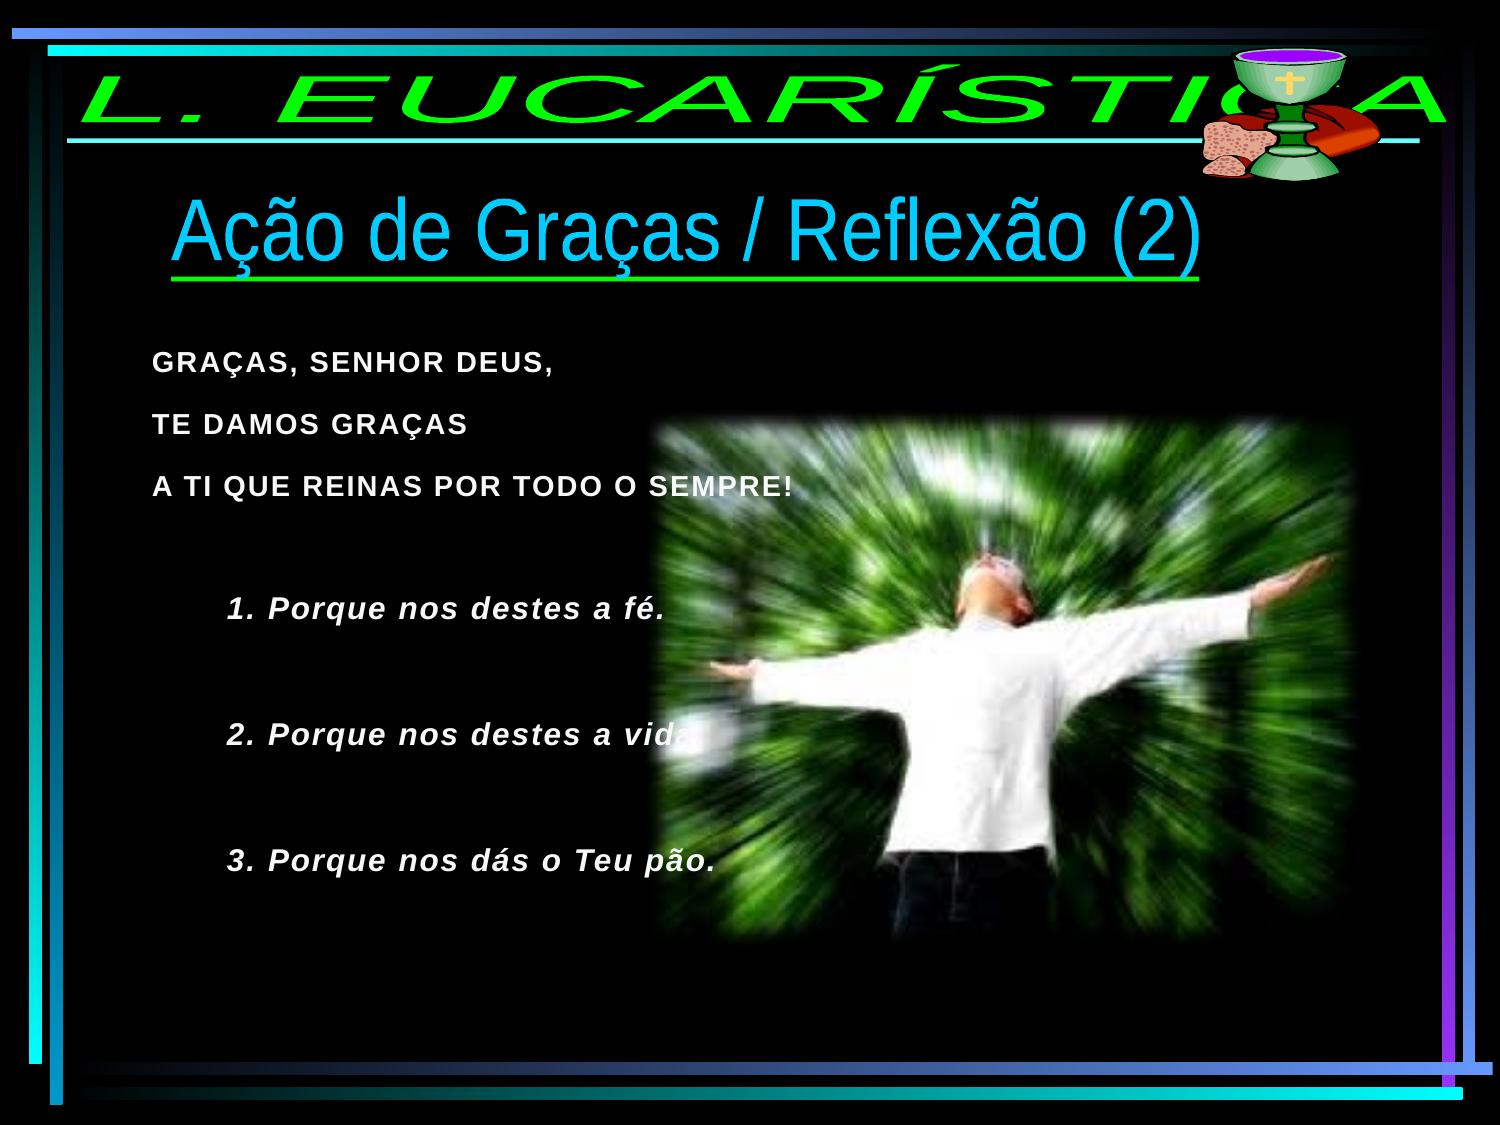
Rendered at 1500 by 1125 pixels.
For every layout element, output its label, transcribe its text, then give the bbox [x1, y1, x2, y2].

picture [643, 408, 1364, 949]
picture [1198, 40, 1388, 185]
text_box GRAÇAS, SENHOR DEUS, TE DAMOS GRAÇAS A TI QUE REINAS POR TODO O SEMPRE! 1. Porque nos destes a fé. 2. Porque nos destes a vida. 3. Porque nos dás o Teu pão. [80, 338, 1250, 906]
